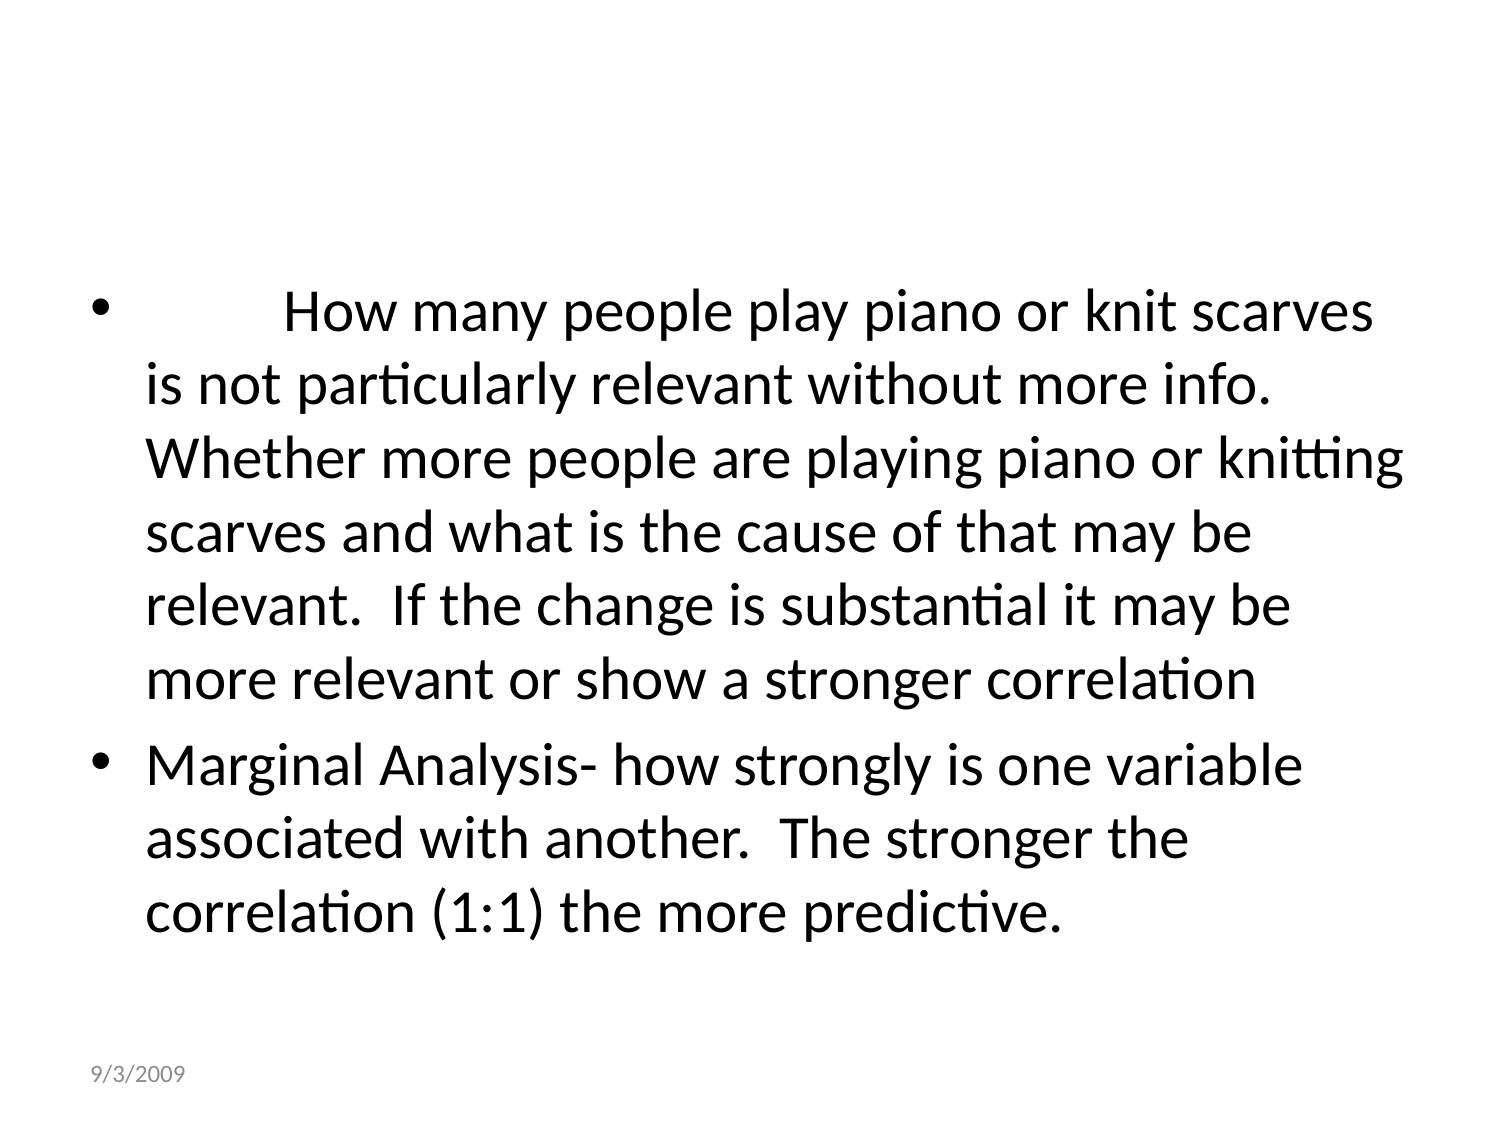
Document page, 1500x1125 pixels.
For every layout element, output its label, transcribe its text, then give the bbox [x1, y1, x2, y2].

list How many people play piano or knit scarves is not particularly relevant without more info. Whether more people are playing piano or knitting scarves and what is the cause of that may be relevant. If the change is substantial it may be more relevant or show a stronger correlation Marginal Analysis- how strongly is one variable associated with another. The stronger the correlation (1:1) the more predictive. [75, 262, 1425, 1005]
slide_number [75, 1042, 425, 1103]
